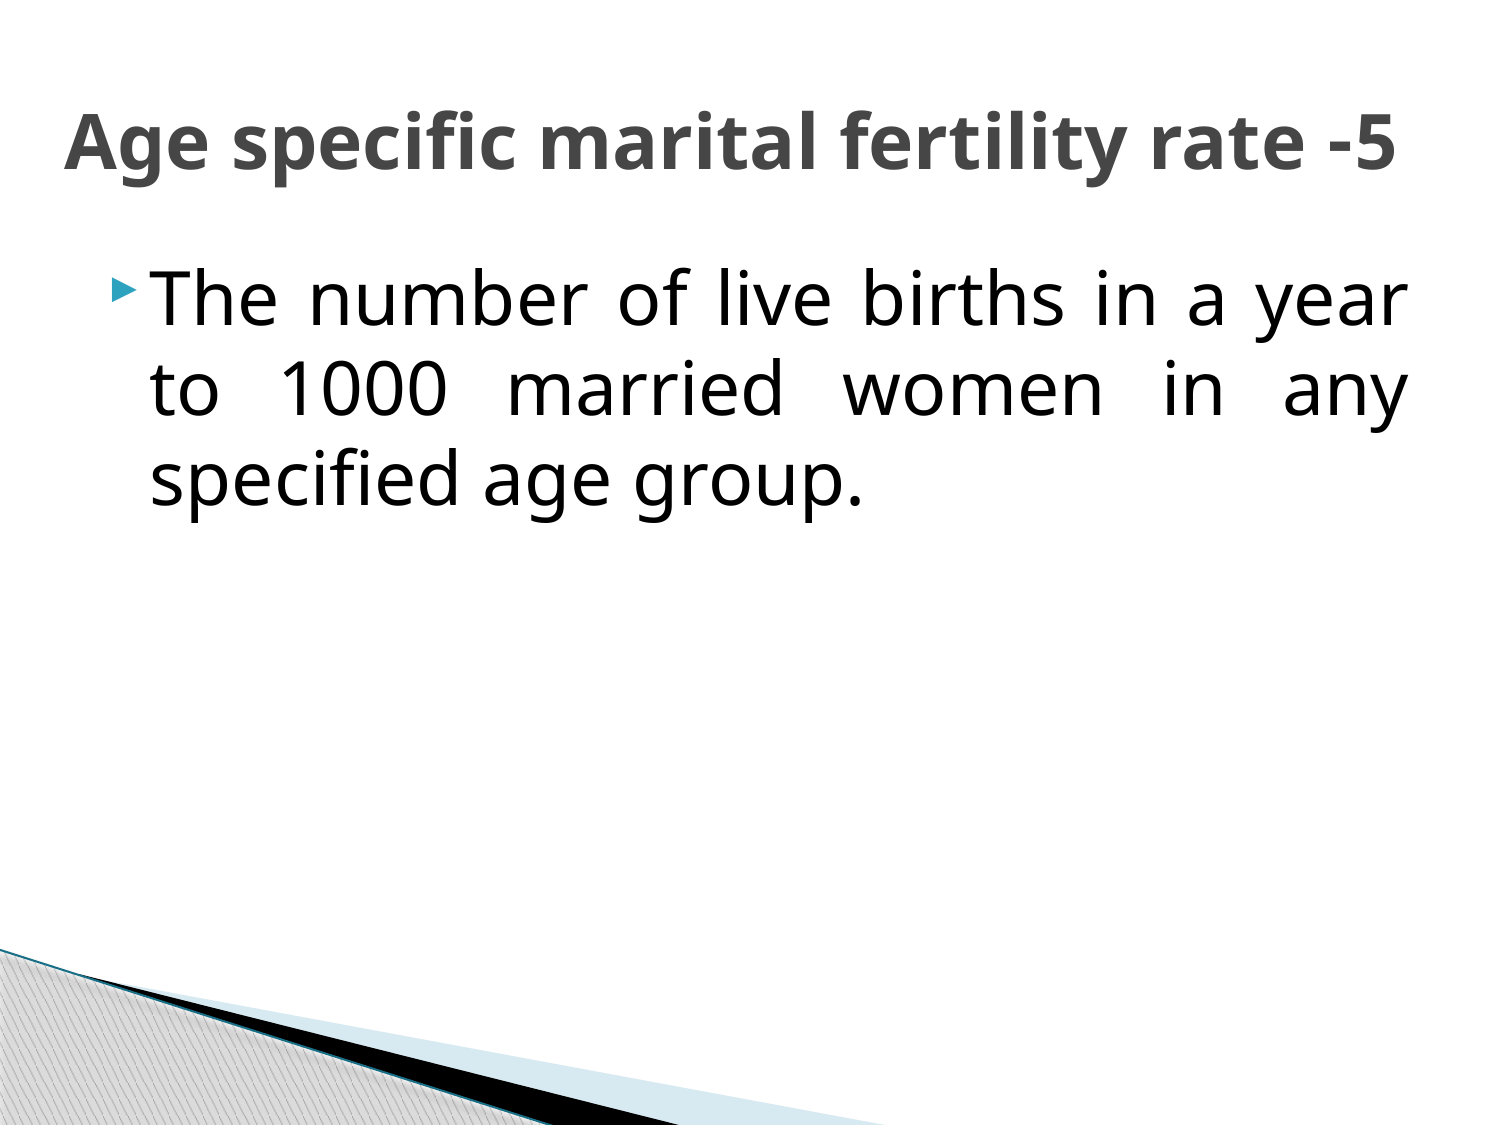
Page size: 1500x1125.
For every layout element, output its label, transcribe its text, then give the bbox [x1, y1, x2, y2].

title 5- Age specific marital fertility rate [50, 45, 1450, 233]
list The number of live births in a year to 1000 married women in any specified age group. [75, 243, 1425, 986]
